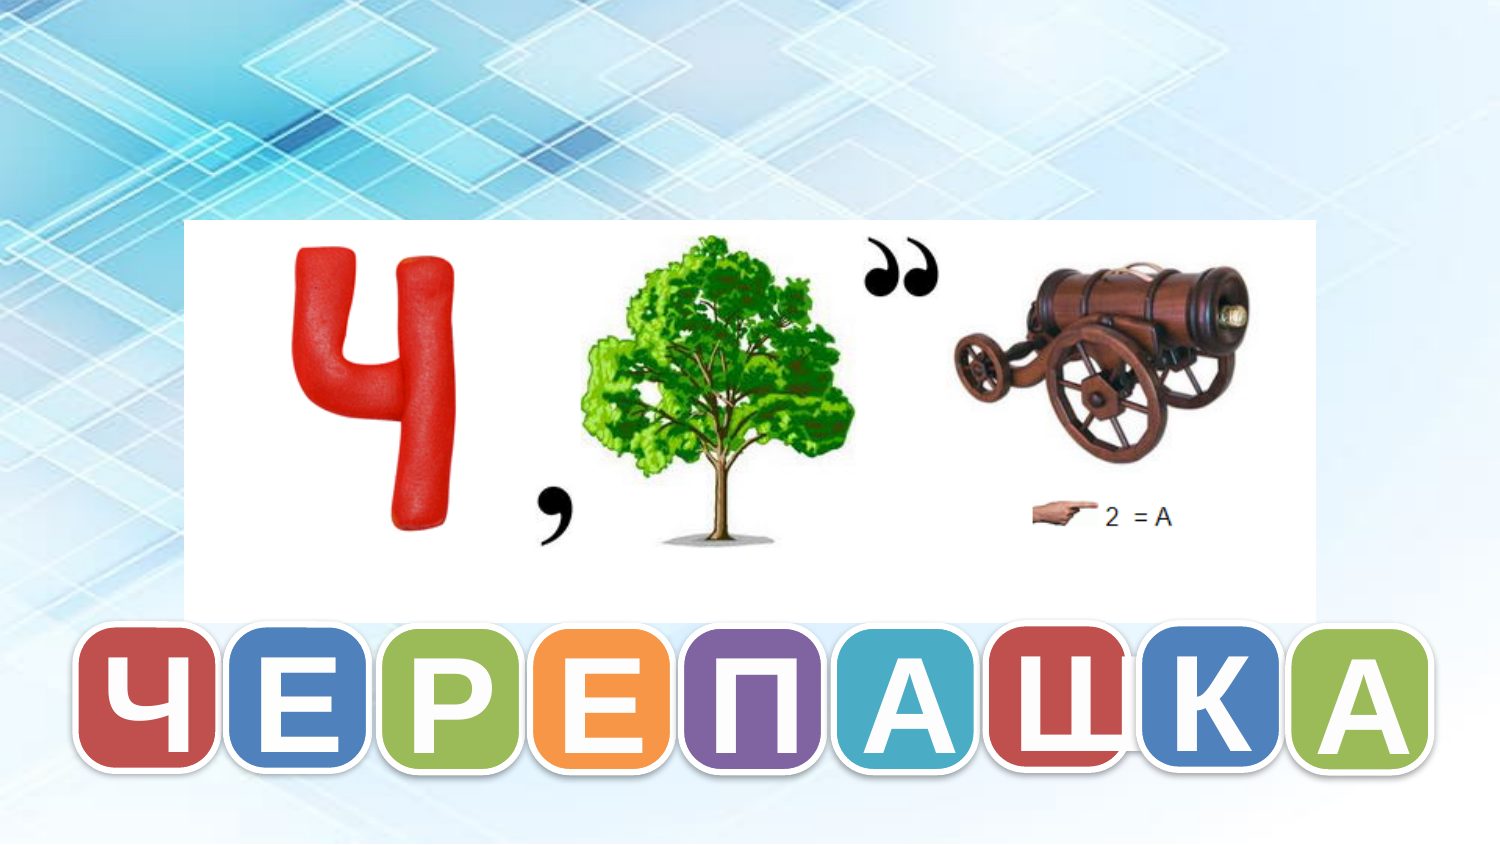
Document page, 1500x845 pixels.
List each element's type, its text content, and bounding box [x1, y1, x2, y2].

text_box Е [530, 632, 674, 773]
text_box Ч [75, 624, 219, 771]
text_box А [1285, 622, 1435, 776]
text_box Ш [982, 632, 1132, 773]
text_box А [833, 632, 977, 773]
text_box К [1135, 632, 1284, 773]
text_box Е [226, 632, 370, 771]
text_box П [681, 632, 825, 773]
text_box [501, 7, 1441, 132]
text_box Р [379, 632, 523, 773]
picture [0, 0, 1500, 844]
